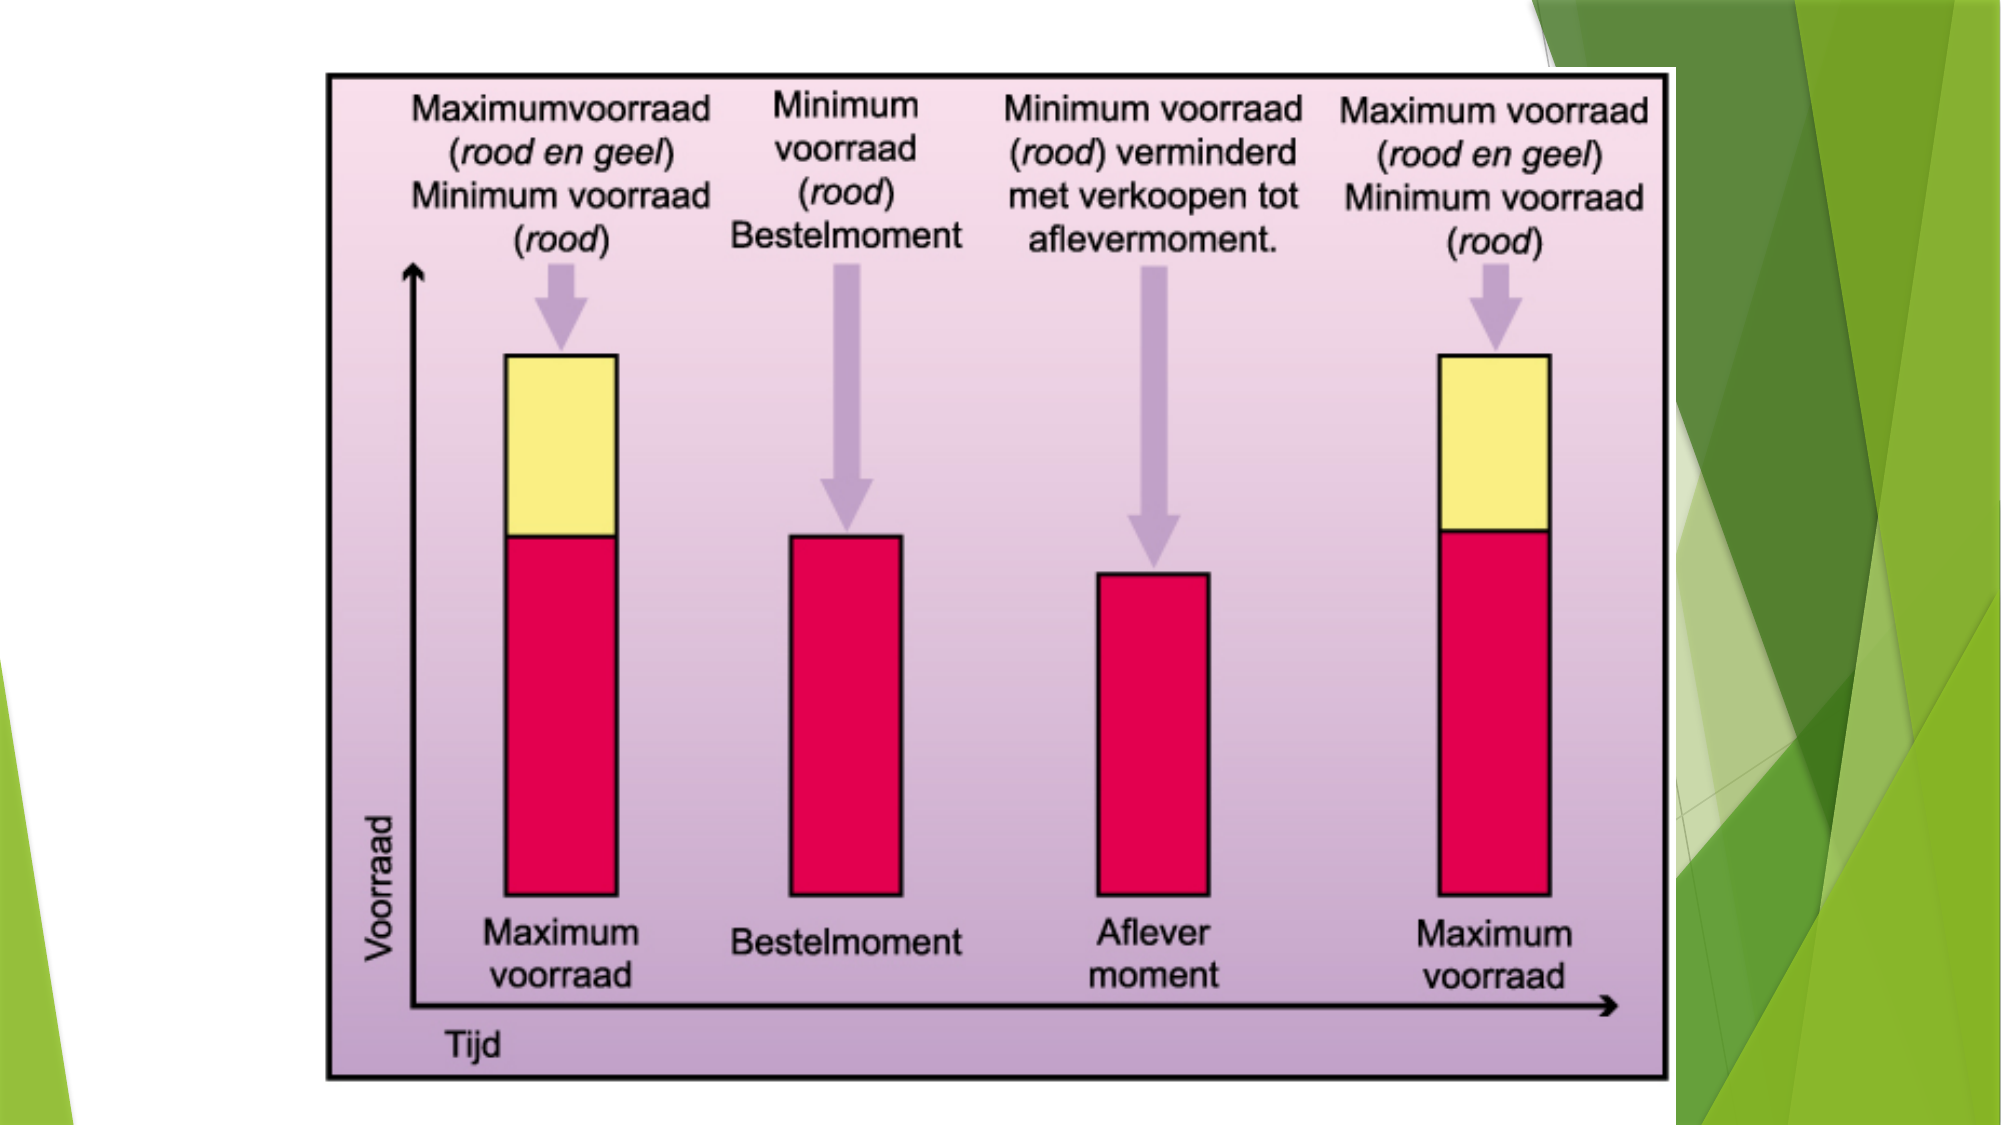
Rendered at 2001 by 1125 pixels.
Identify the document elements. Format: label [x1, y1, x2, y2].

picture [323, 66, 1677, 1125]
